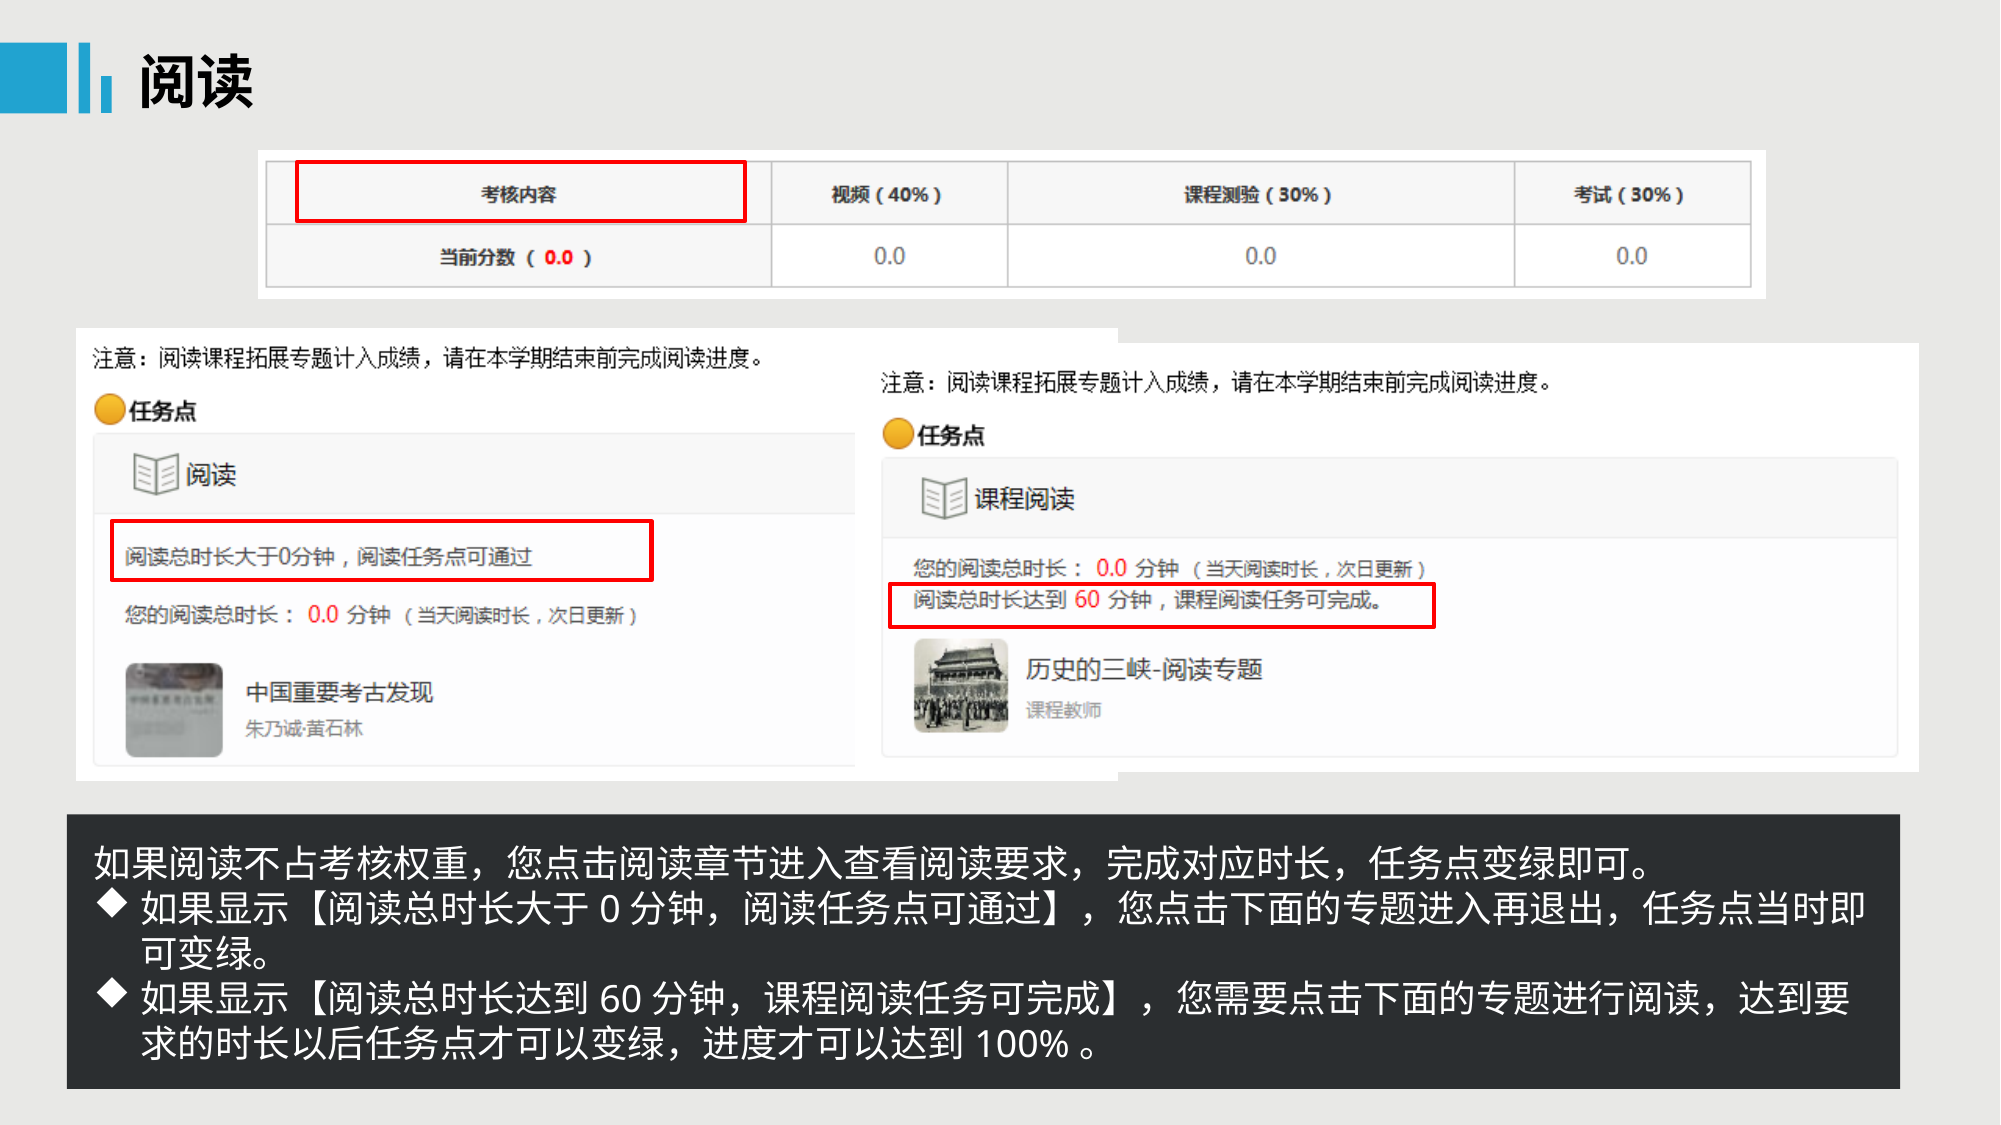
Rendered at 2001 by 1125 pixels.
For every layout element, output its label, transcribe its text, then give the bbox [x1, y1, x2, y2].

picture [76, 328, 1919, 781]
text_box [99, 74, 114, 115]
picture [258, 150, 1766, 300]
text_box [65, 812, 1902, 1091]
text_box [0, 41, 69, 116]
text_box 阅读 [123, 38, 708, 123]
text_box 如果阅读不占考核权重，您点击阅读章节进入查看阅读要求，完成对应时长，任务点变绿即可。 如果显示【阅读总时长大于0分钟，阅读任务点可通过】，您点击下面的专题进入再退出，任务点当时即可变绿。 如果显示【阅读总时长达到60分钟，课程阅读任务可完成】，您需要点击下面的专题进行阅读，达到要求的时长以后任务点才可以变绿，进度才可以达到100%。 [78, 832, 1883, 1073]
text_box [77, 41, 92, 116]
